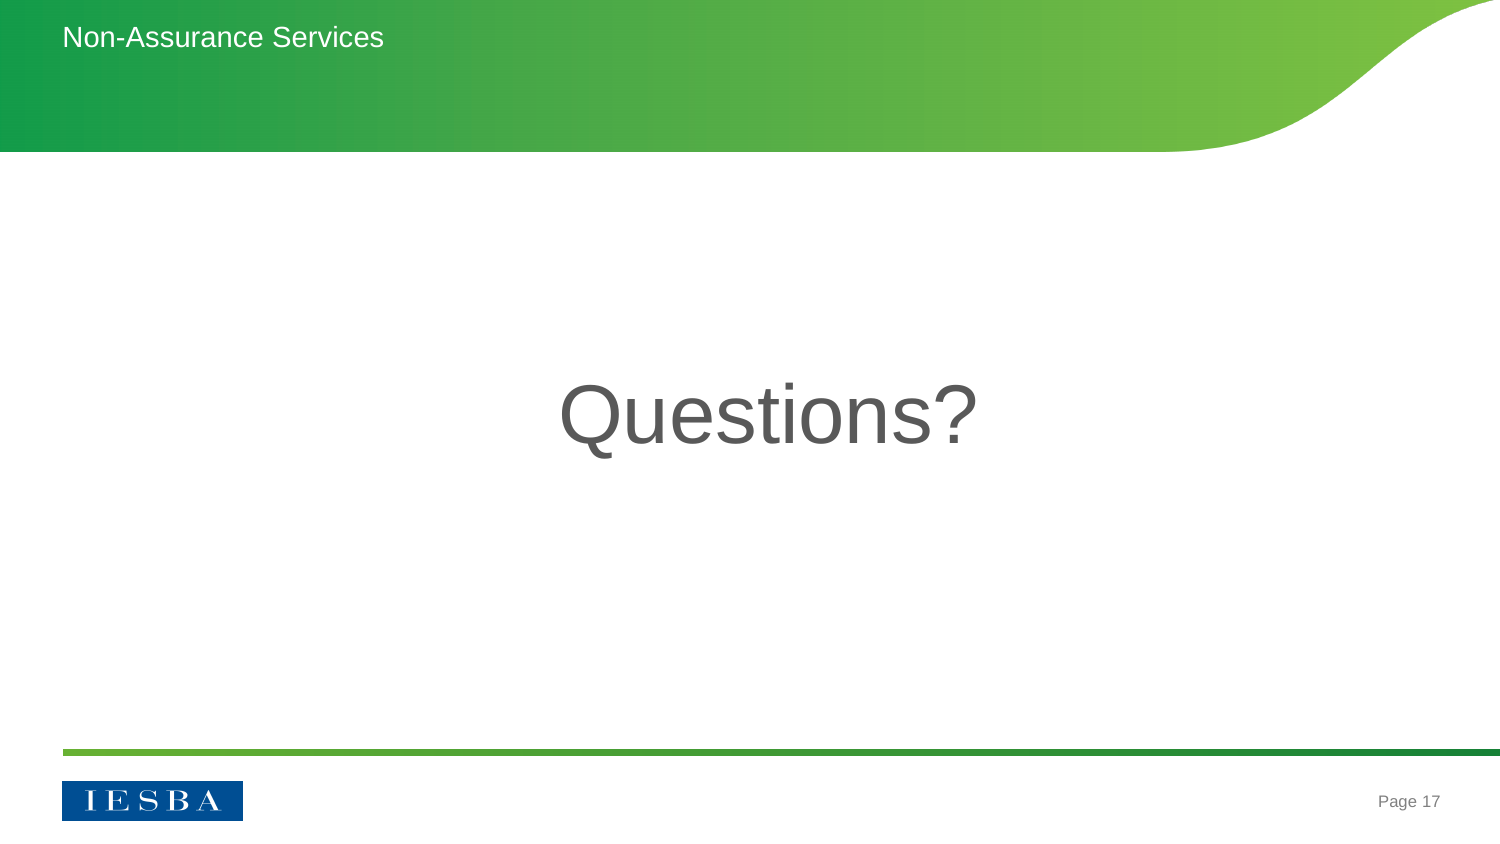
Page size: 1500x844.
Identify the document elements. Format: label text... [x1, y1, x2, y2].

title [62, 34, 1300, 100]
list Questions? [75, 159, 1463, 666]
picture [0, 0, 1497, 152]
picture [62, 781, 243, 821]
subtitle Non-Assurance Services [62, 18, 500, 47]
